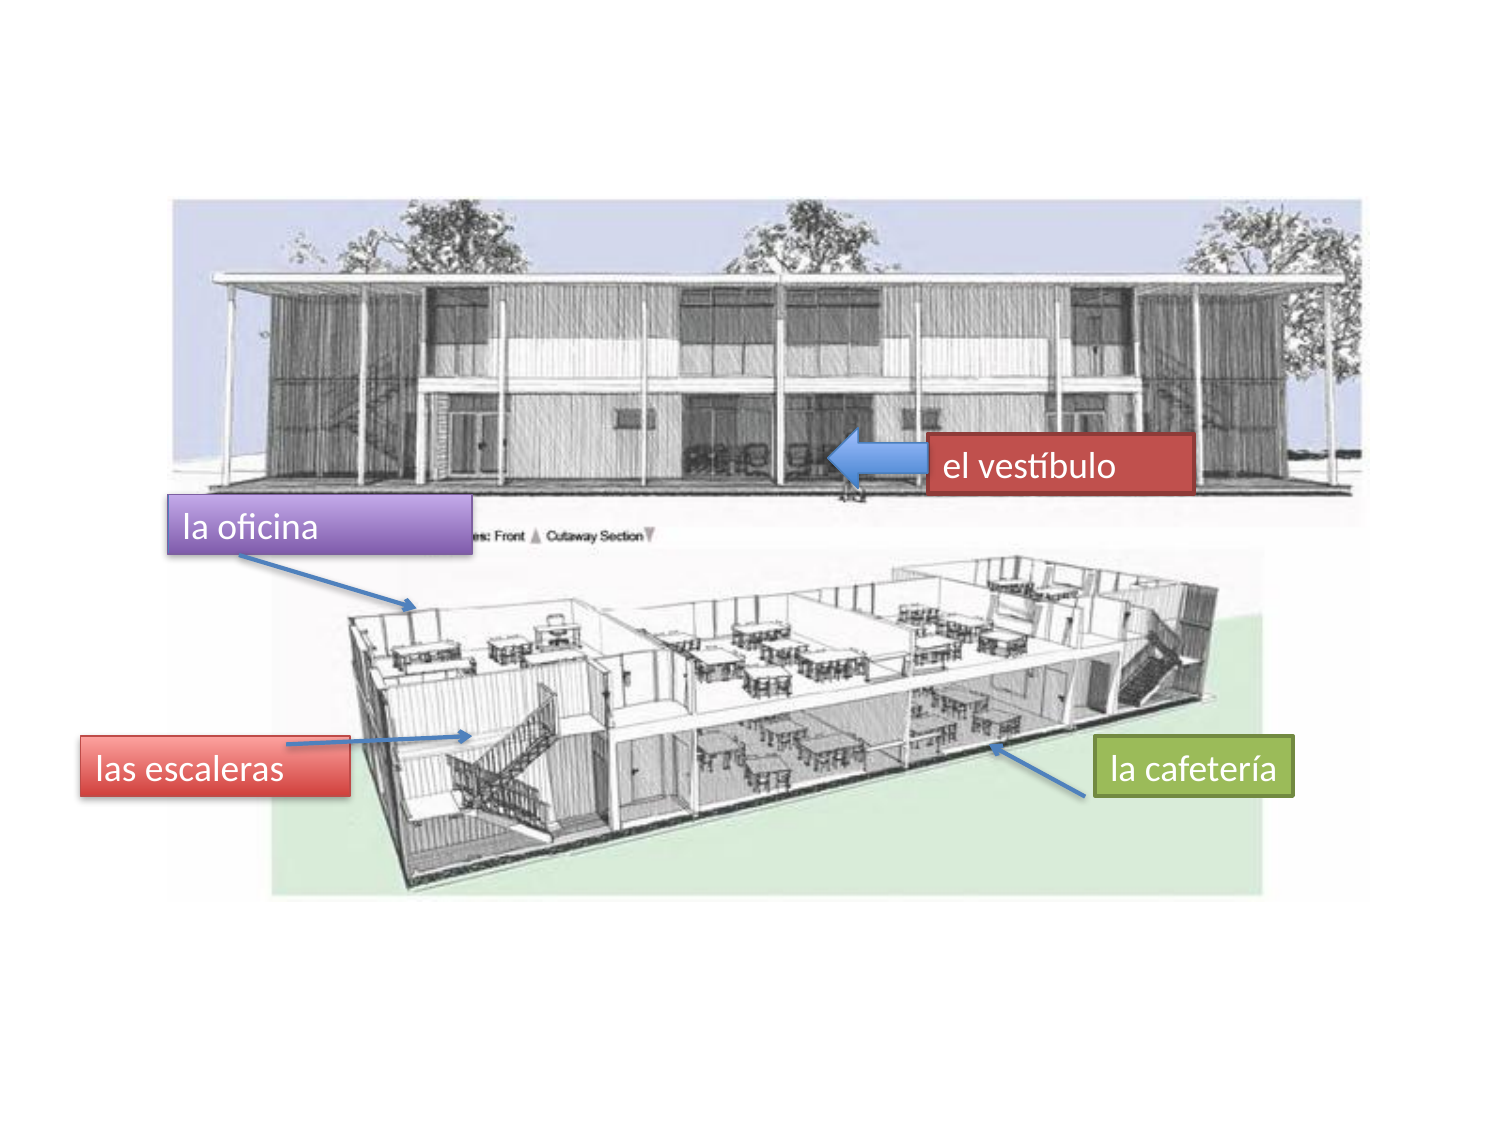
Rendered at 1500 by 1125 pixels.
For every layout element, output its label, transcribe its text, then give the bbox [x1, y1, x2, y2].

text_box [988, 744, 1086, 797]
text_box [285, 735, 473, 745]
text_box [238, 554, 417, 609]
picture [167, 196, 1370, 902]
text_box las escaleras [80, 735, 162, 797]
